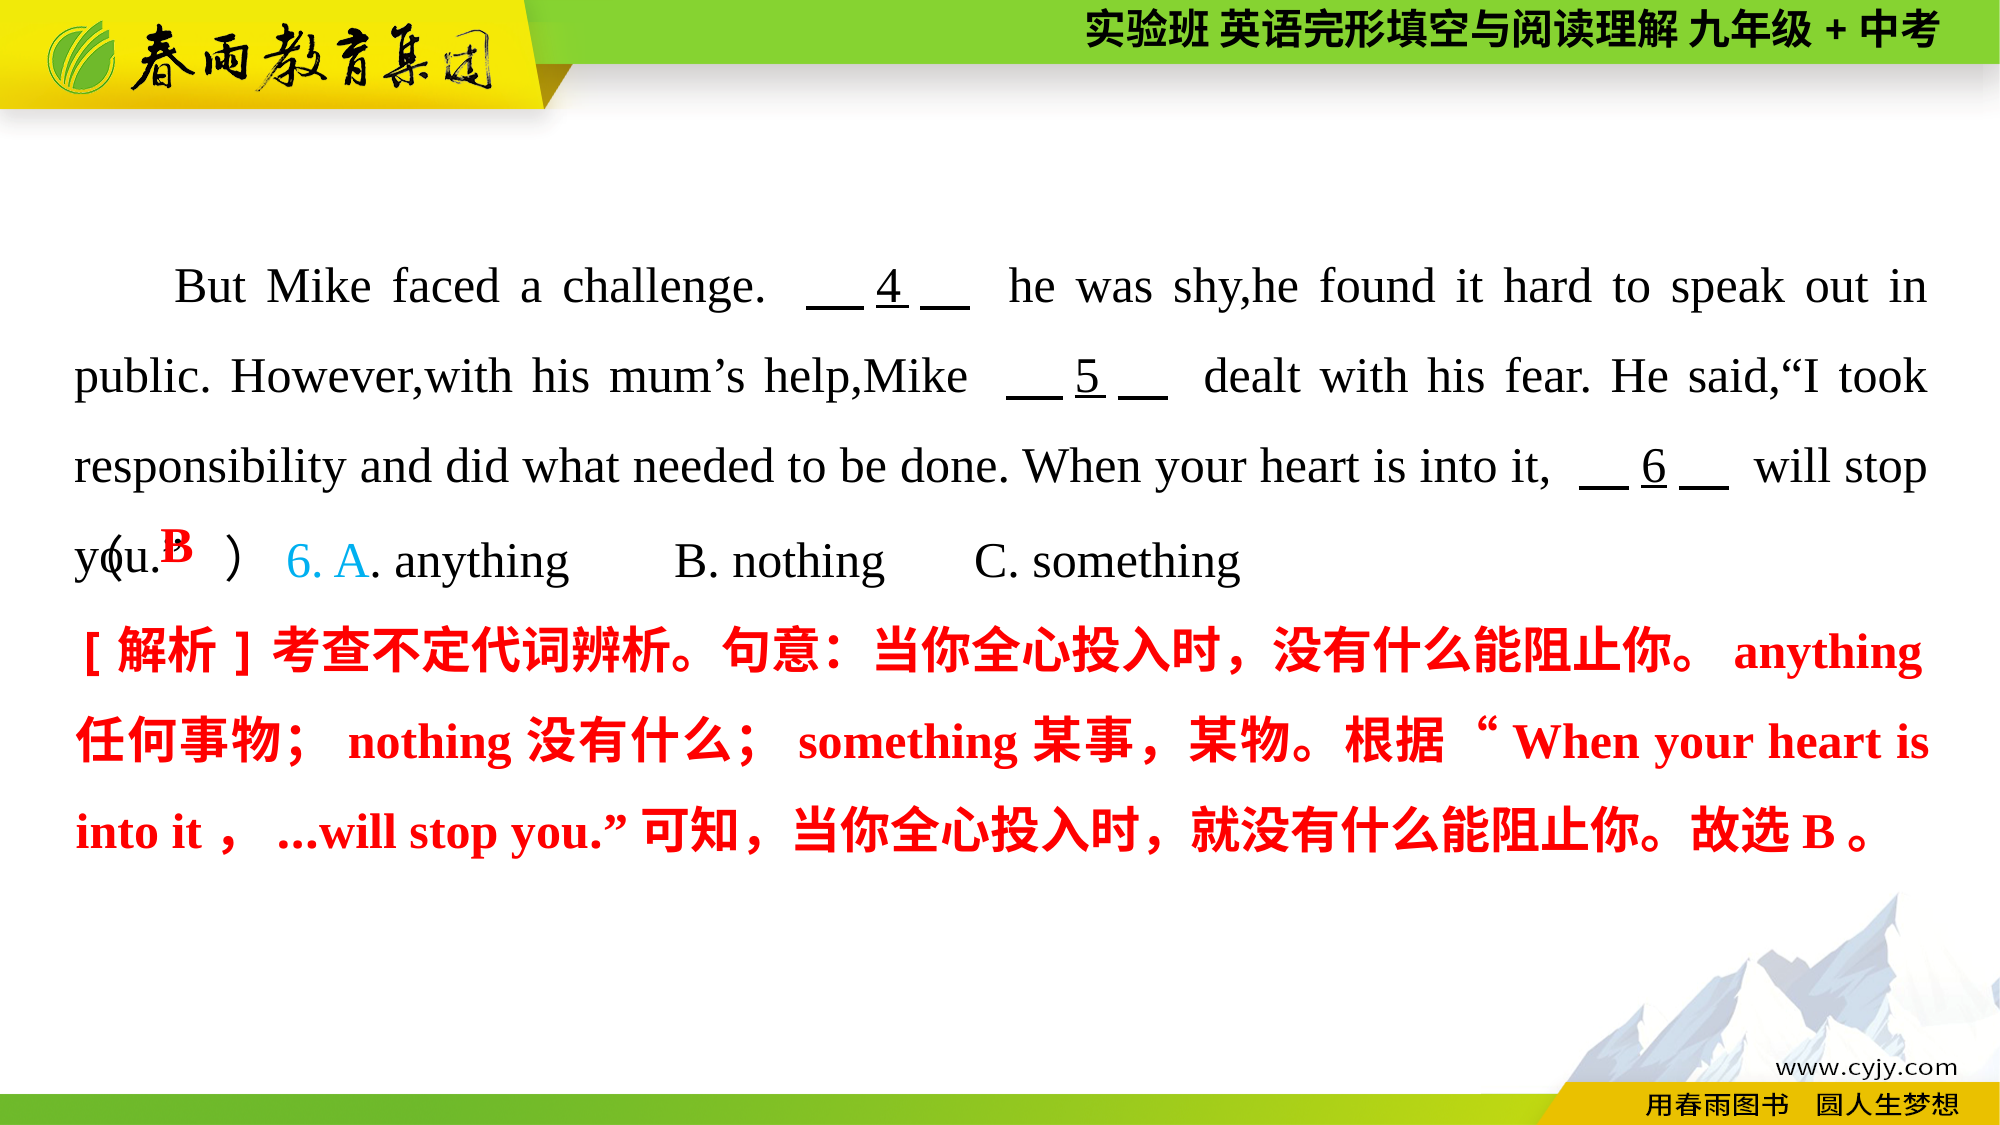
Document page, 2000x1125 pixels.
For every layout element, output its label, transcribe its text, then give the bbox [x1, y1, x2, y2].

text_box B [145, 505, 209, 581]
list But Mike faced a challenge. 4 he was shy,he found it hard to speak out in public. However,with his mum’s help,Mike 5 dealt with his fear. He said,“I took responsibility and did what needed to be done. When your heart is into it, 6 will stop you.” [59, 214, 1944, 503]
text_box （ ）6. A. anything B. nothing C. something [59, 503, 1944, 595]
text_box [解析]考查不定代词辨析。句意：当你全心投入时，没有什么能阻止你。anything任何事物；nothing没有什么；something某事，某物。根据“When your heart is into it，...will stop you.”可知，当你全心投入时，就没有什么能阻止你。故选B。 [60, 581, 1945, 867]
picture [0, 0, 2000, 1125]
